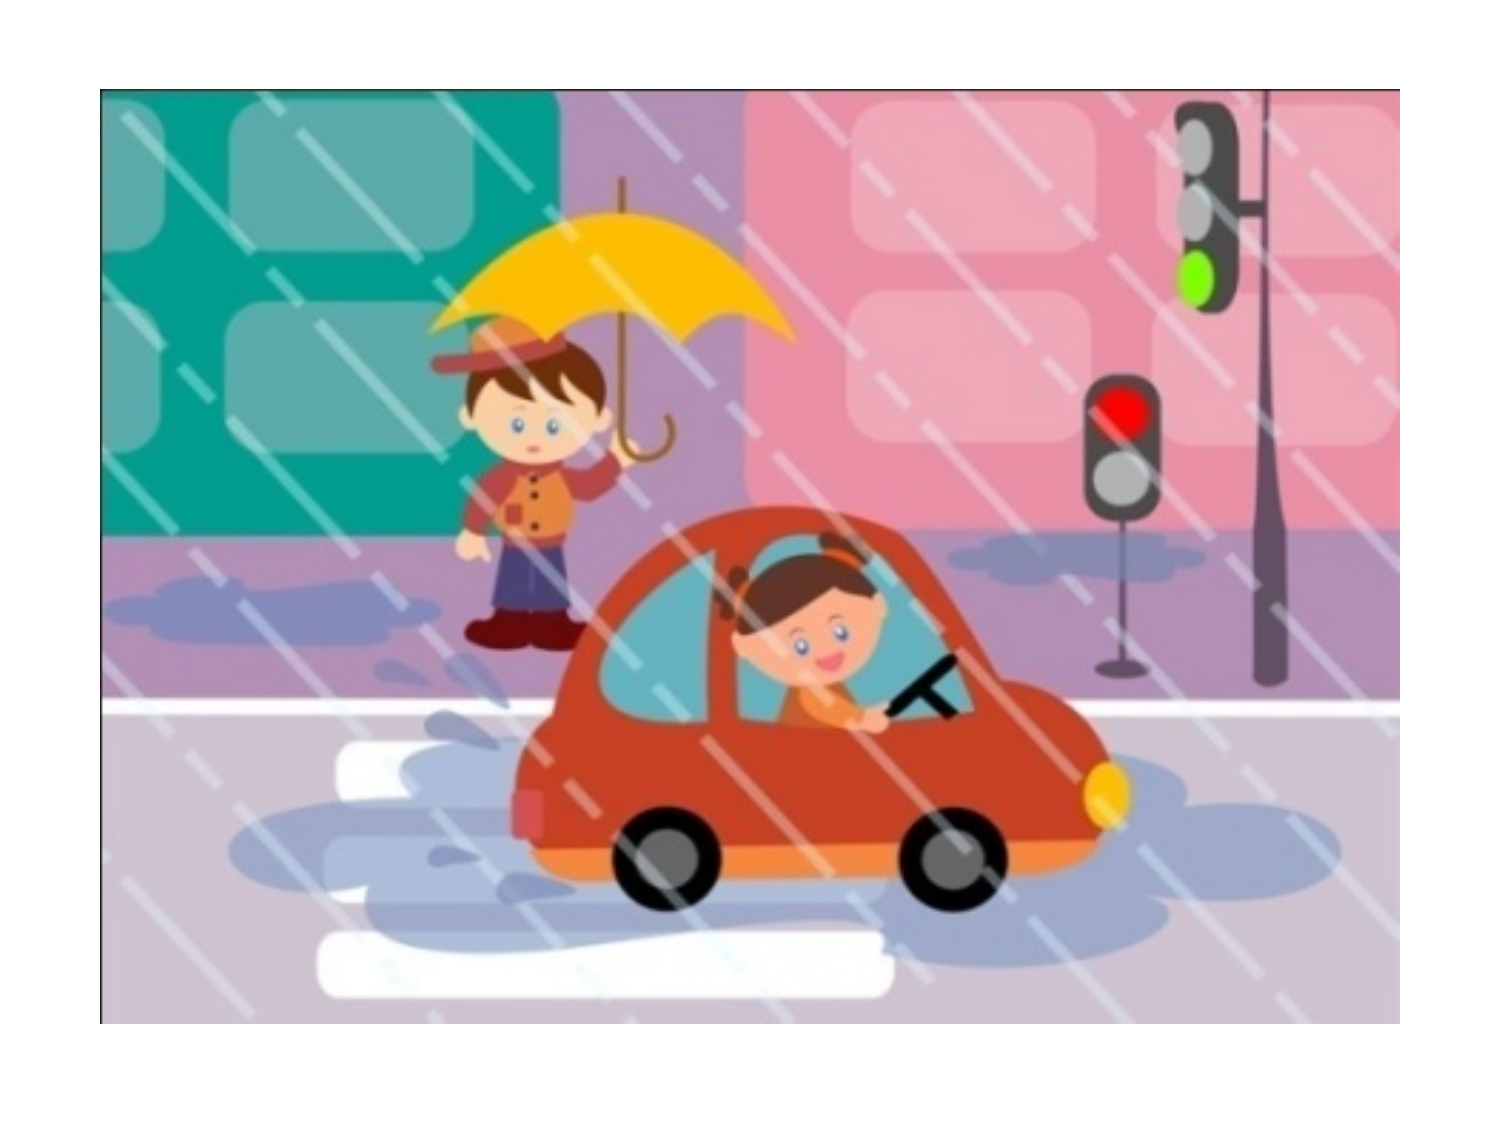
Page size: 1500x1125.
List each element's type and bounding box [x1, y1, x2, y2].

list [100, 89, 1400, 1024]
